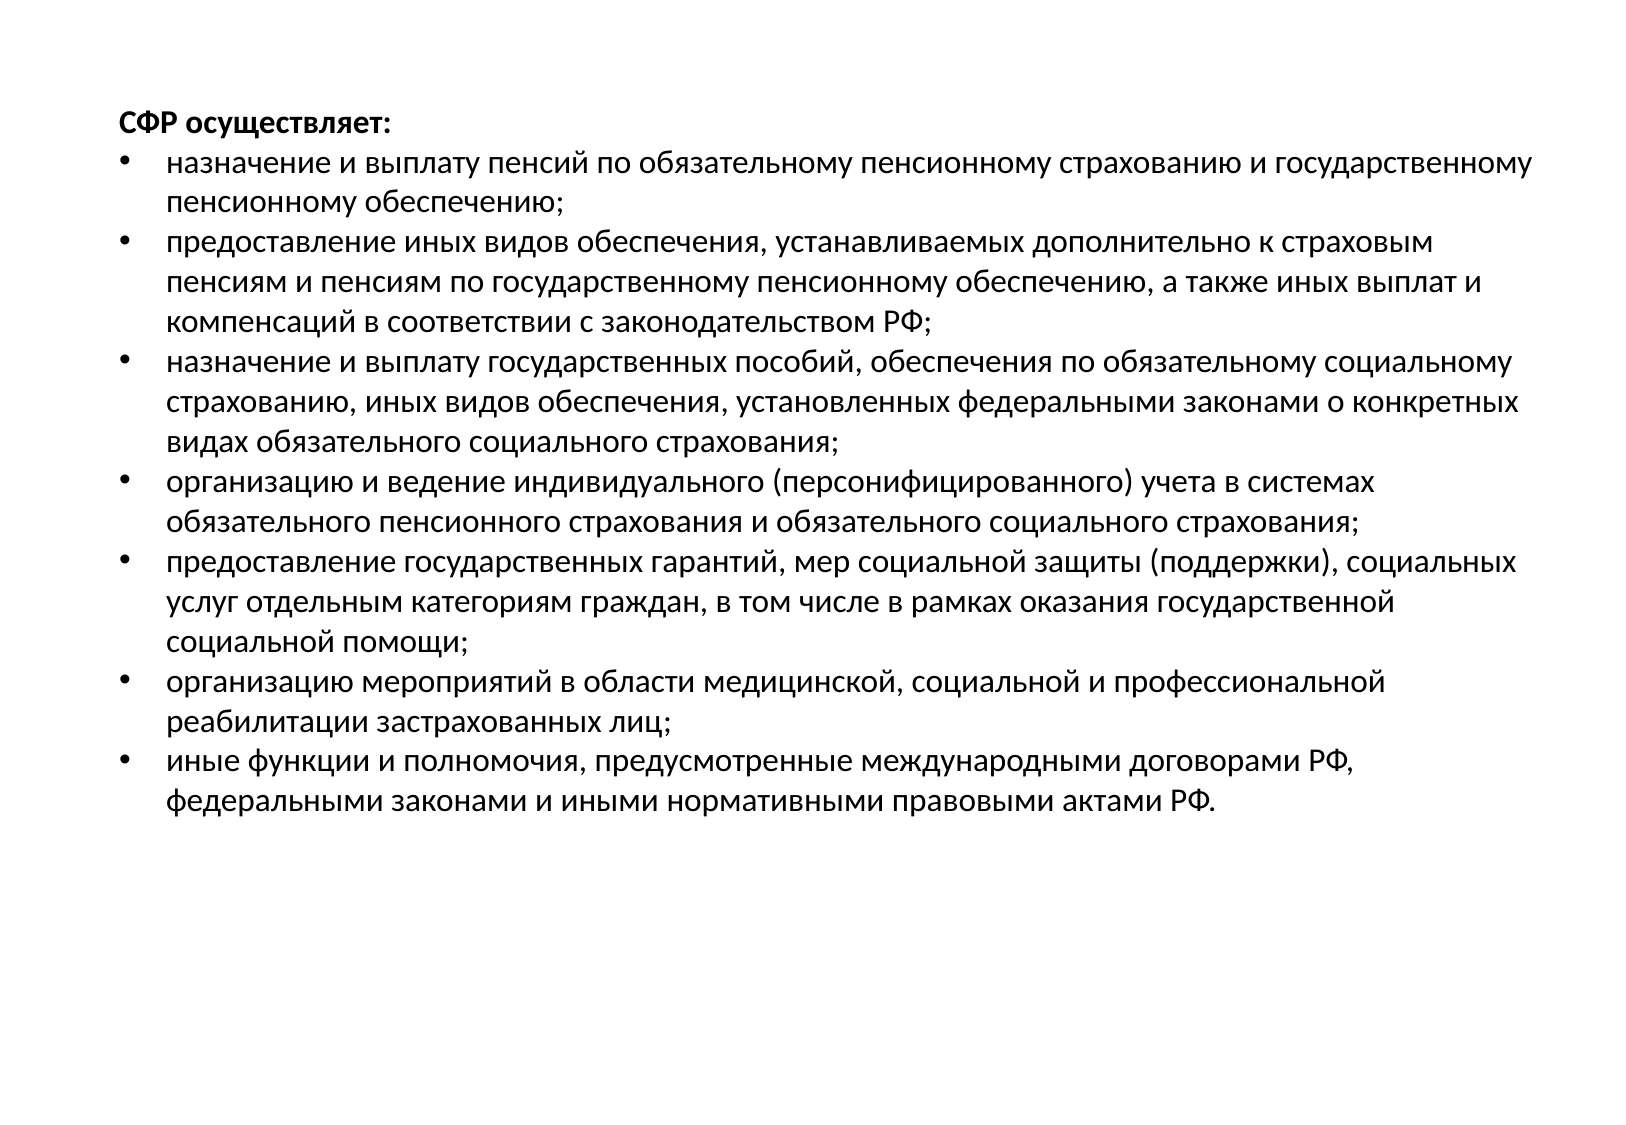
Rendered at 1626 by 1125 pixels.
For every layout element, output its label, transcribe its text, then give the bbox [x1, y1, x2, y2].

list СФР осуществляет: назначение и выплату пенсий по обязательному пенсионному страхованию и государственному пенсионному обеспечению; предоставление иных видов обеспечения, устанавливаемых дополнительно к страховым пенсиям и пенсиям по государственному пенсионному обеспечению, а также иных выплат и компенсаций в соответствии с законодательством РФ; назначение и выплату государственных пособий, обеспечения по обязательному социальному страхованию, иных видов обеспечения, установленных федеральными законами о конкретных видах обязательного социального страхования; организацию и ведение индивидуального (персонифицированного) учета в системах обязательного пенсионного страхования и обязательного социального страхования; предоставление государственных гарантий, мер социальной защиты (поддержки), социальных услуг отдельным категориям граждан, в том числе в рамках оказания государственной социальной помощи; организацию мероприятий в области медицинской, социальной и профессиональной реабилитации застрахованных лиц; иные функции и полномочия, предусмотренные международными договорами РФ, федеральными законами и иными нормативными правовыми актами РФ. [103, 92, 1574, 947]
